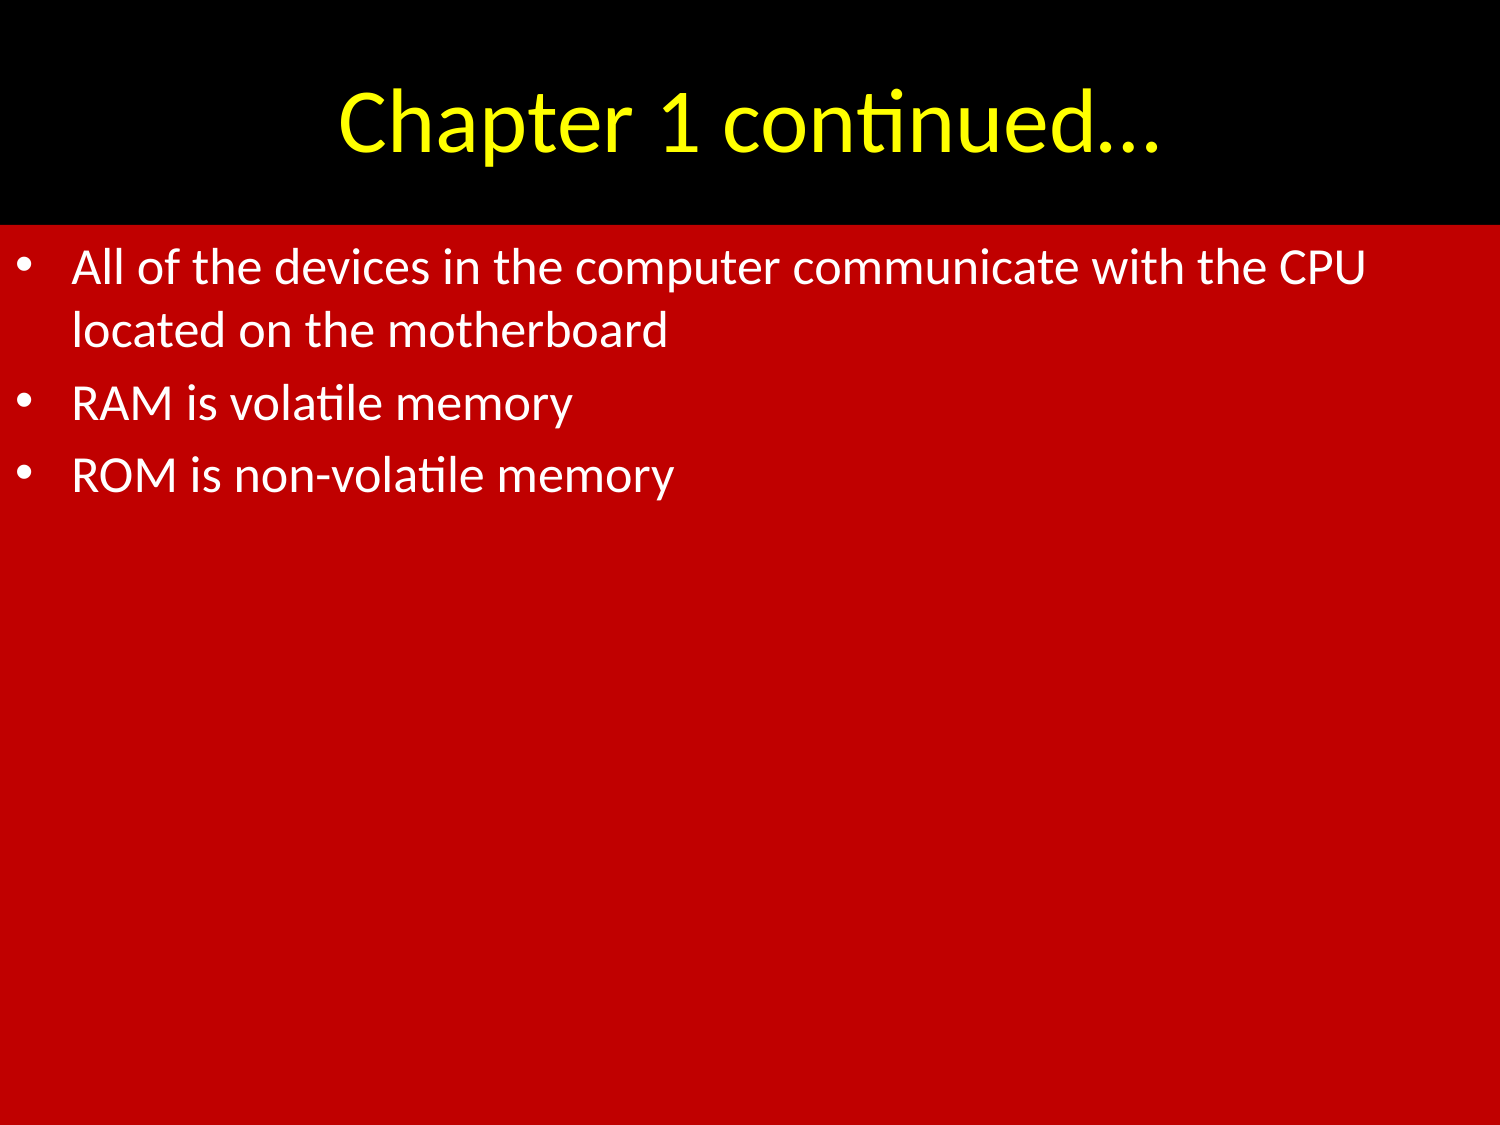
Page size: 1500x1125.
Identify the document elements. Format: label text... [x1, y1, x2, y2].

list All of the devices in the computer communicate with the CPU located on the motherboard RAM is volatile memory ROM is non-volatile memory [0, 224, 1500, 1125]
title Chapter 1 continued… [0, 0, 1500, 224]
